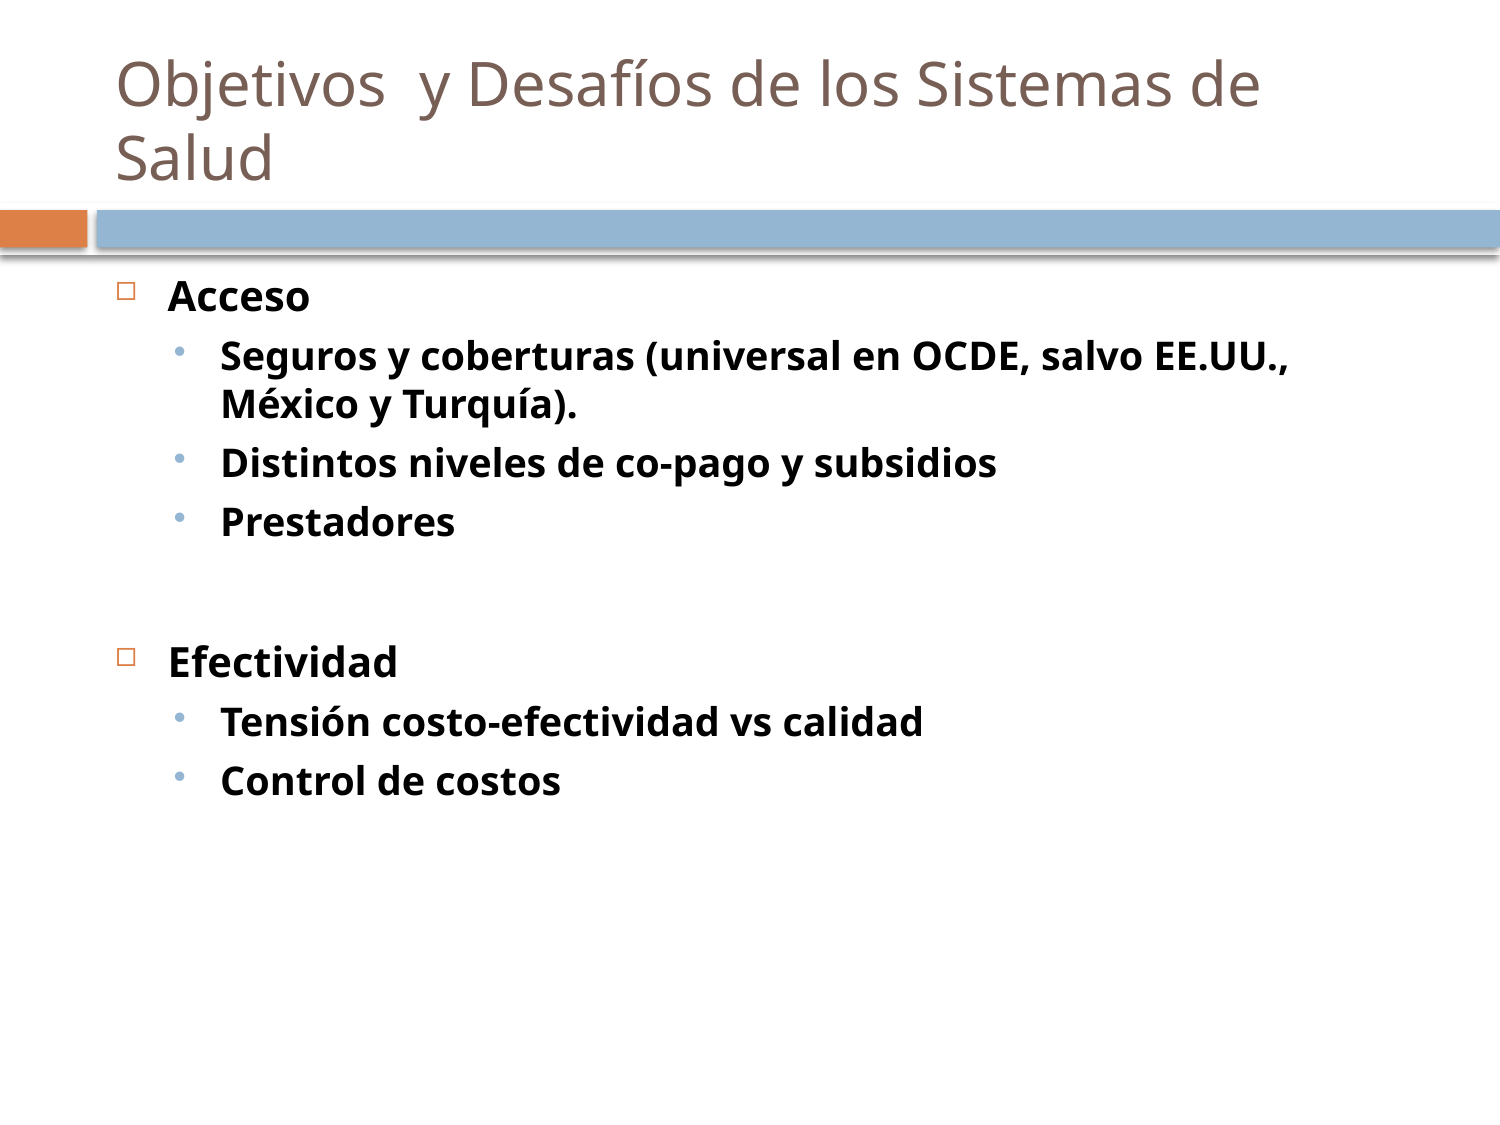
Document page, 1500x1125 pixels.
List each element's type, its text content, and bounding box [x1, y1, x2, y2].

title Objetivos y Desafíos de los Sistemas de Salud [100, 37, 1438, 200]
list Acceso Seguros y coberturas (universal en OCDE, salvo EE.UU., México y Turquía). Distintos niveles de co-pago y subsidios Prestadores Efectividad Tensión costo-efectividad vs calidad Control de costos [100, 262, 1438, 1005]
